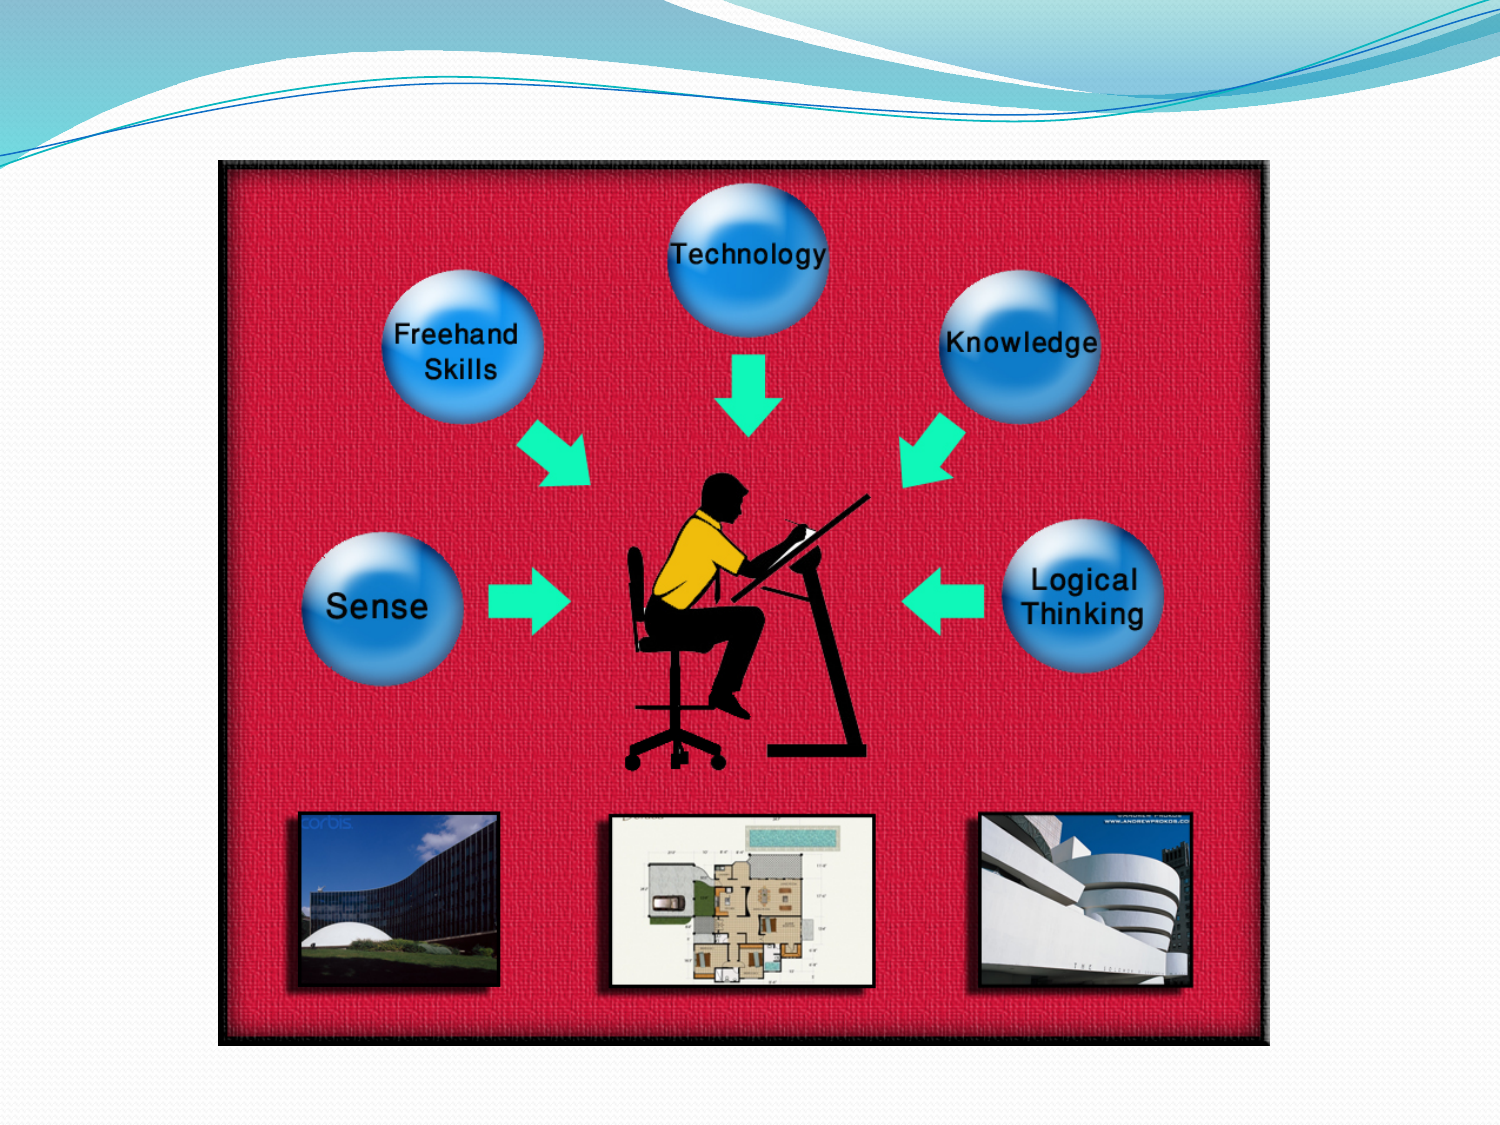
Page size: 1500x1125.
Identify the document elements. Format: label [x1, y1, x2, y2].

list [218, 160, 1270, 1046]
